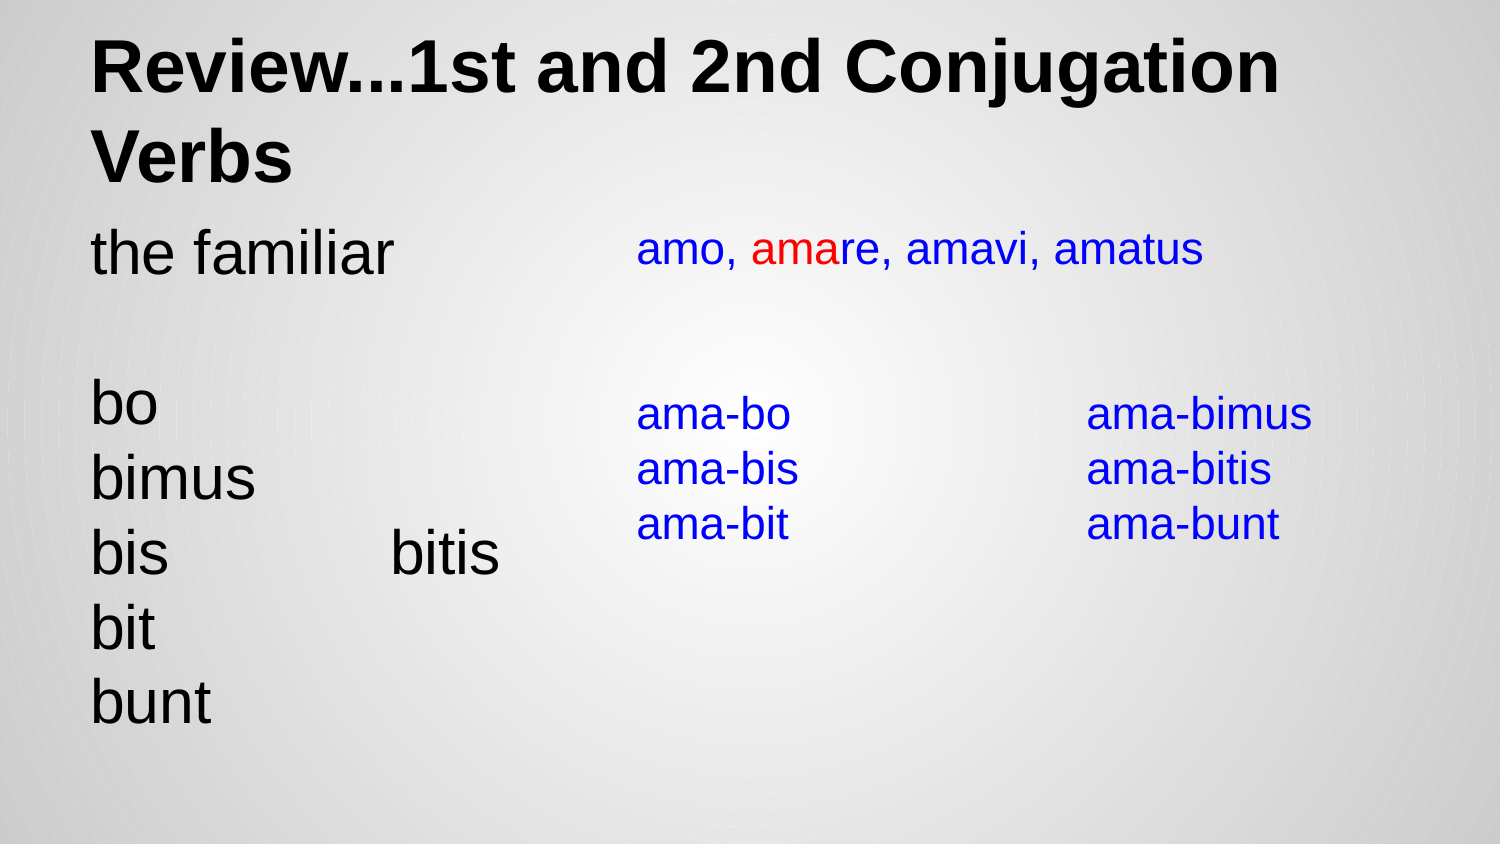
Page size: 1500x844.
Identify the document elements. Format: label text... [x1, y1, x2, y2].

text_box amo, amare, amavi, amatus ama-bo ama-bimus ama-bis ama-bitis ama-bit ama-bunt [621, 203, 1425, 803]
list the familiar bo bimus bis bitis bit bunt [75, 196, 583, 808]
title Review...1st and 2nd Conjugation Verbs [75, 33, 1425, 213]
